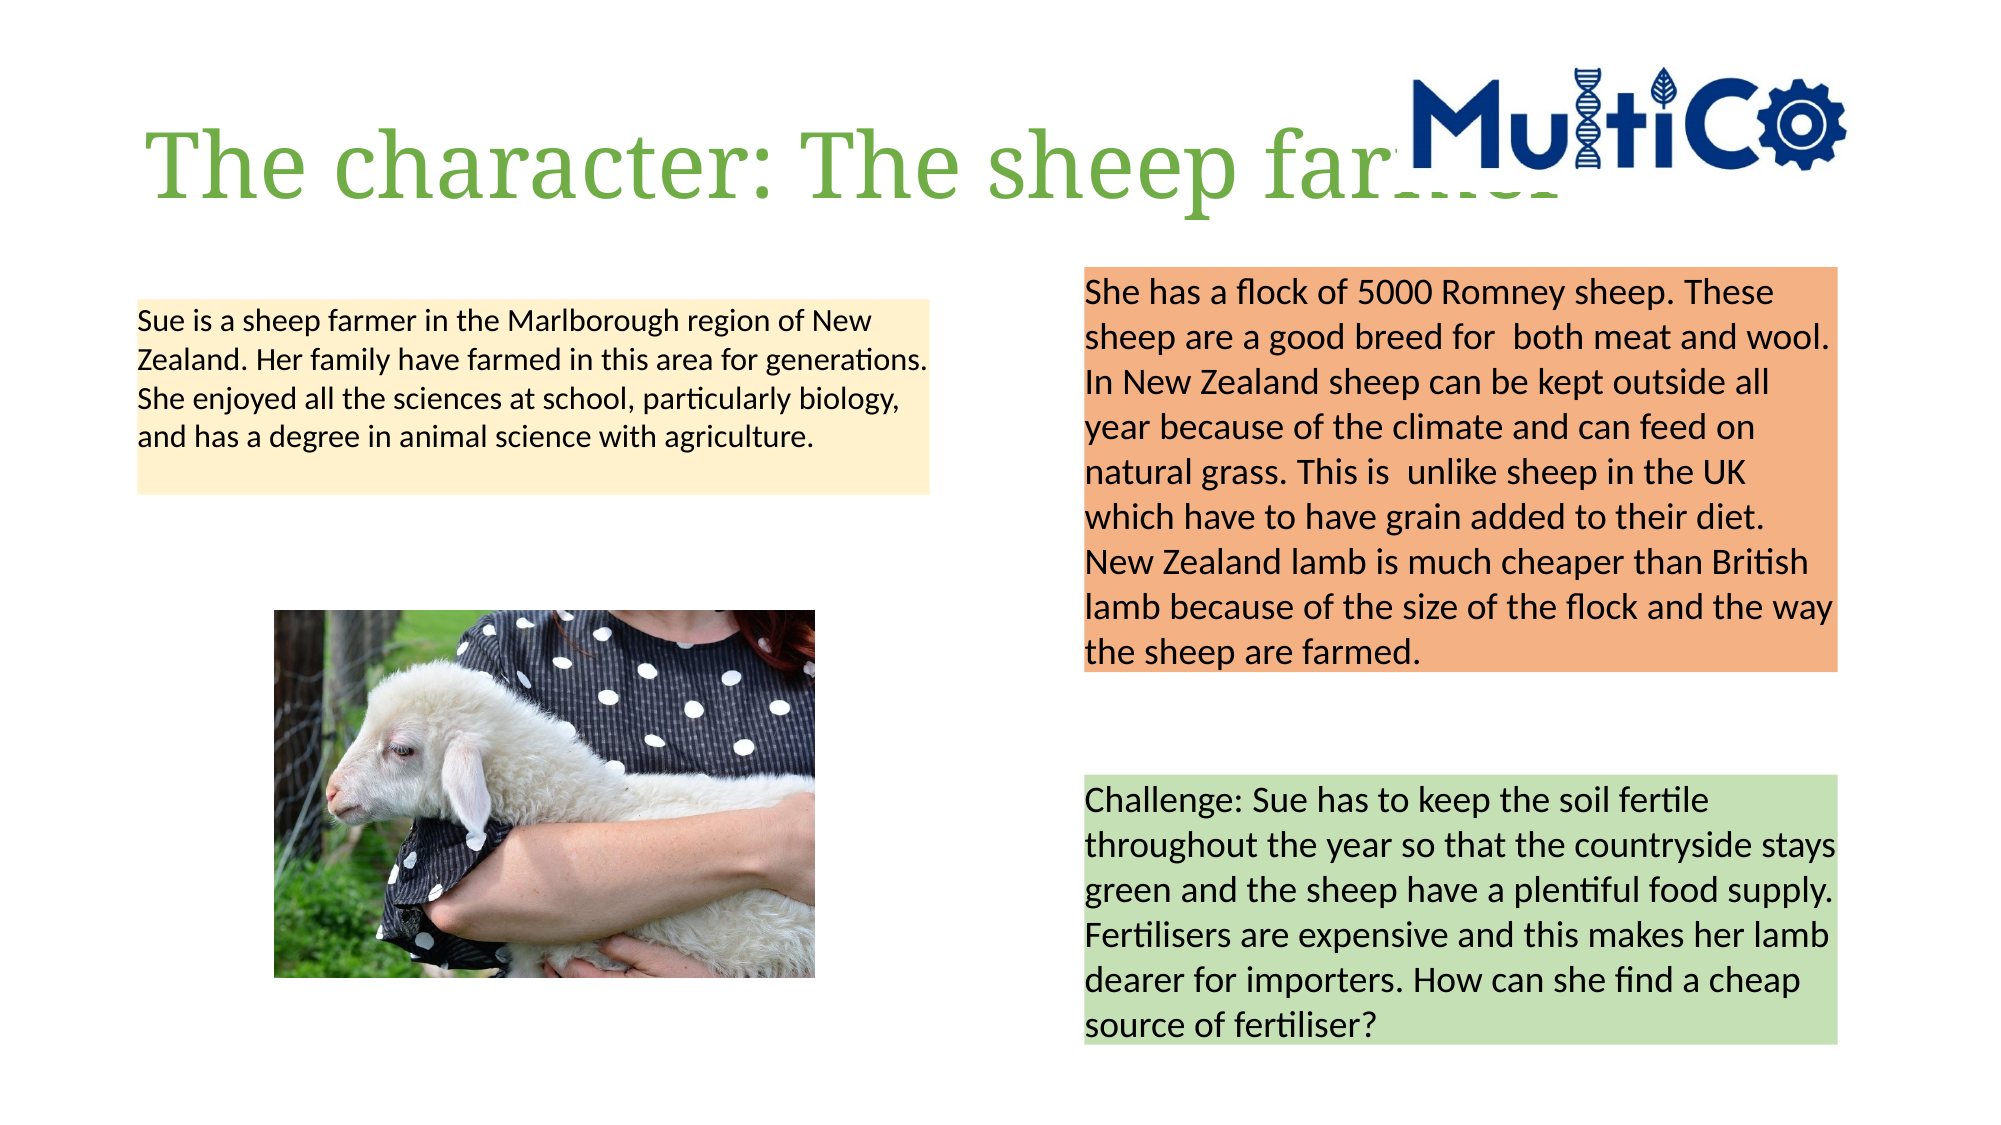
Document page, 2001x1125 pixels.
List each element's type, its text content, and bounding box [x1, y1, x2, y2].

picture [1396, 45, 1863, 192]
picture [274, 610, 815, 979]
text_box Challenge: Sue has to keep the soil fertile throughout the year so that the countryside stays green and the sheep have a plentiful food supply. Fertilisers are expensive and this makes her lamb dearer for importers. How can she find a cheap source of fertiliser? [1084, 774, 1838, 1045]
text_box She has a flock of 5000 Romney sheep. These sheep are a good breed for both meat and wool. In New Zealand sheep can be kept outside all year because of the climate and can feed on natural grass. This is unlike sheep in the UK which have to have grain added to their diet. New Zealand lamb is much cheaper than British lamb because of the size of the flock and the way the sheep are farmed. [1084, 267, 1838, 673]
title The character: The sheep farmer [136, 59, 1863, 278]
list Sue is a sheep farmer in the Marlborough region of New Zealand. Her family have farmed in this area for generations. She enjoyed all the sciences at school, particularly biology, and has a degree in animal science with agriculture. [136, 298, 931, 496]
